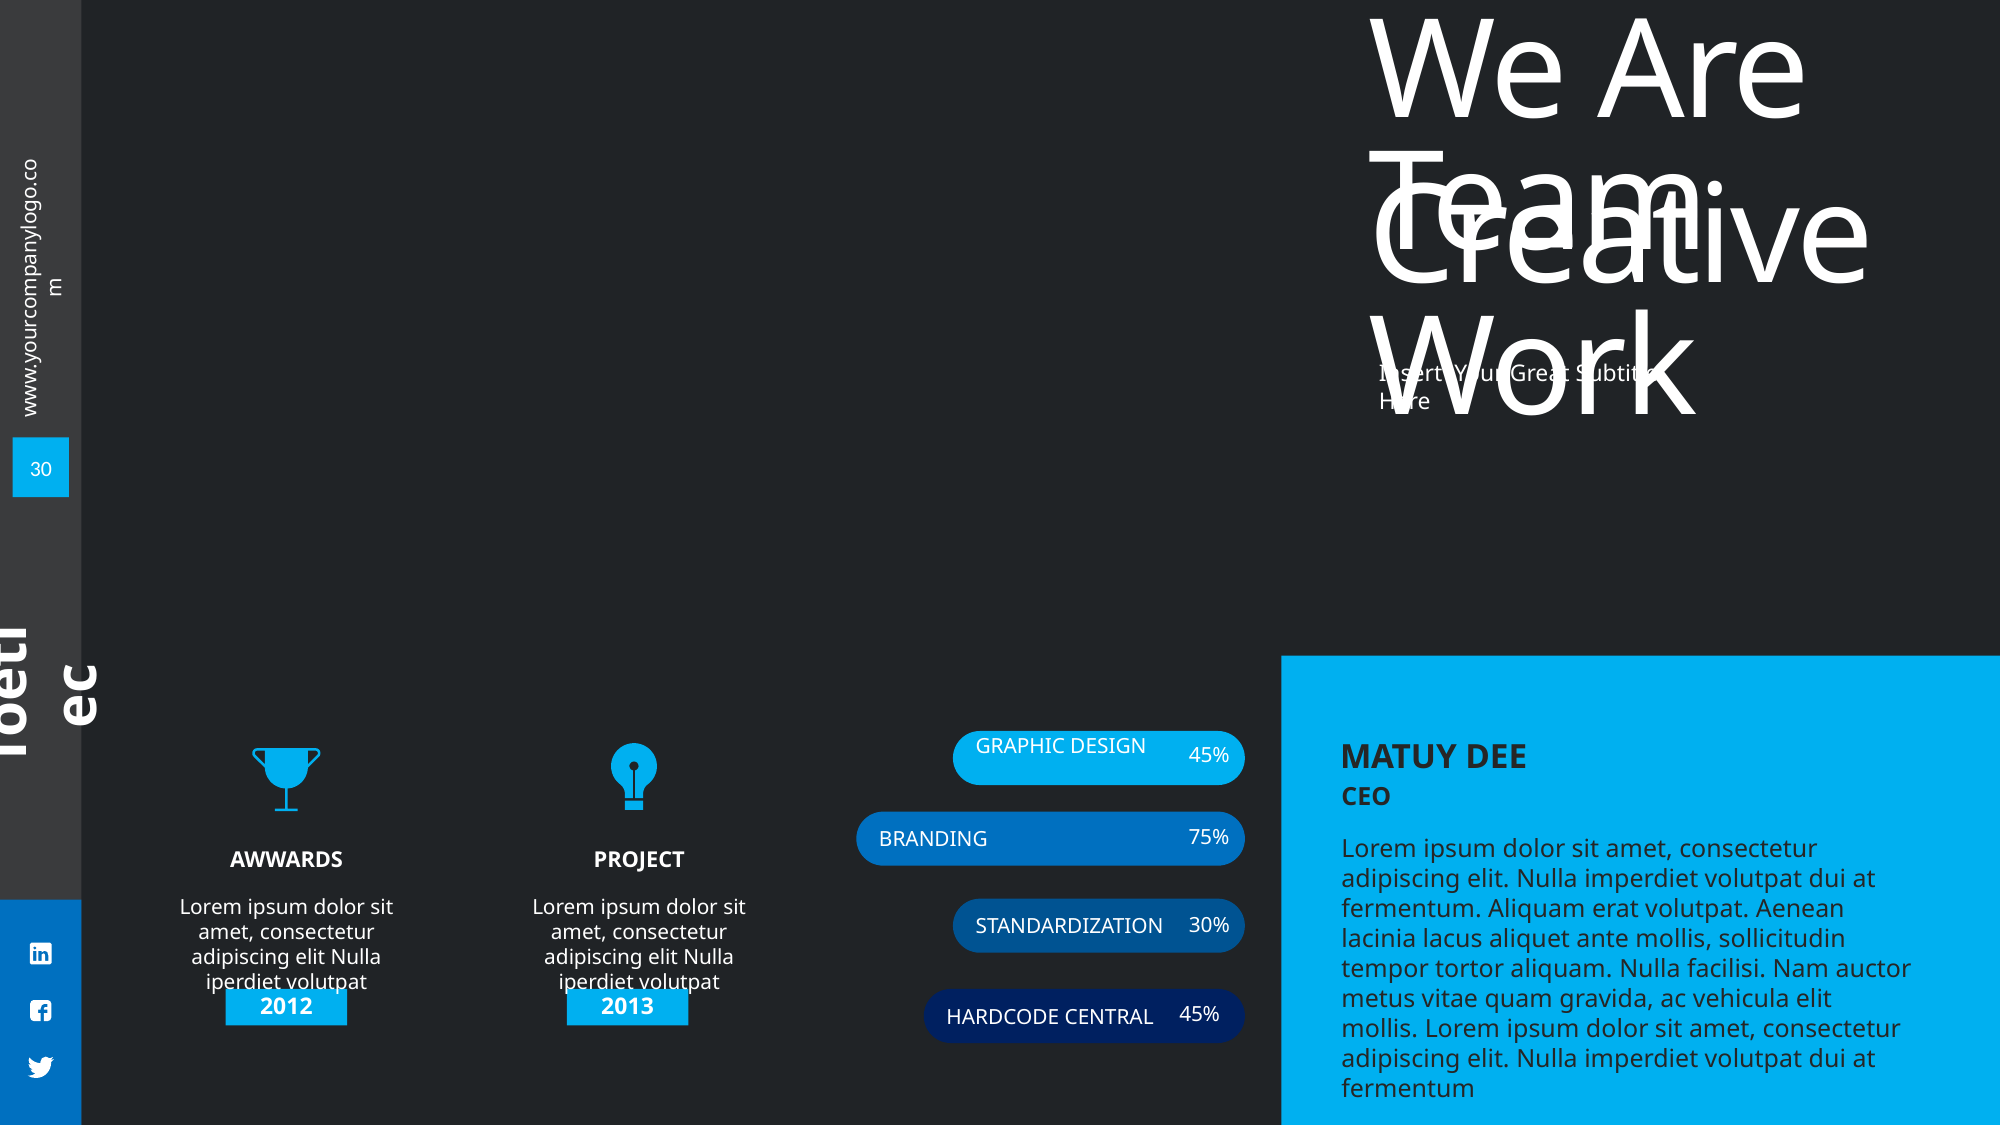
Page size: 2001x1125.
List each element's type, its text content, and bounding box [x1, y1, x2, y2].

text_box Lorem ipsum dolor sit amet, consectetur adipiscing elit Nulla iperdiet volutpat [494, 886, 785, 1001]
text_box Lorem ipsum dolor sit amet, consectetur adipiscing elit Nulla iperdiet volutpat [141, 886, 432, 1001]
text_box Insert Your Great Subtitle Here [1444, 355, 1718, 422]
text_box MATUY DEE [1325, 721, 1610, 789]
text_box 2013 [566, 1001, 689, 1026]
text_box PROJECT [542, 838, 736, 880]
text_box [611, 743, 657, 810]
text_box Lorem ipsum dolor sit amet, consectetur adipiscing elit. Nulla imperdiet volutpat dui at fermentum. Aliquam erat volutpat. Aenean lacinia lacus aliquet ante mollis, sollicitudin tempor tortor aliquam. Nulla facilisi. Nam auctor metus vitae quam gravida, ac vehicula elit mollis. Lorem ipsum dolor sit amet, consectetur adipiscing elit. Nulla imperdiet volutpat dui at fermentum [1326, 825, 1928, 1110]
text_box CEO [1326, 772, 1536, 818]
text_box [856, 730, 1245, 1044]
text_box AWWARDS [189, 838, 384, 880]
picture [77, 0, 1444, 656]
text_box [252, 748, 321, 812]
text_box [1280, 655, 2000, 1125]
text_box Team Work [1444, 200, 1928, 355]
text_box We Are Creative [1444, 67, 1928, 200]
slide_number 30 [12, 437, 69, 498]
text_box 2012 [225, 1001, 348, 1026]
